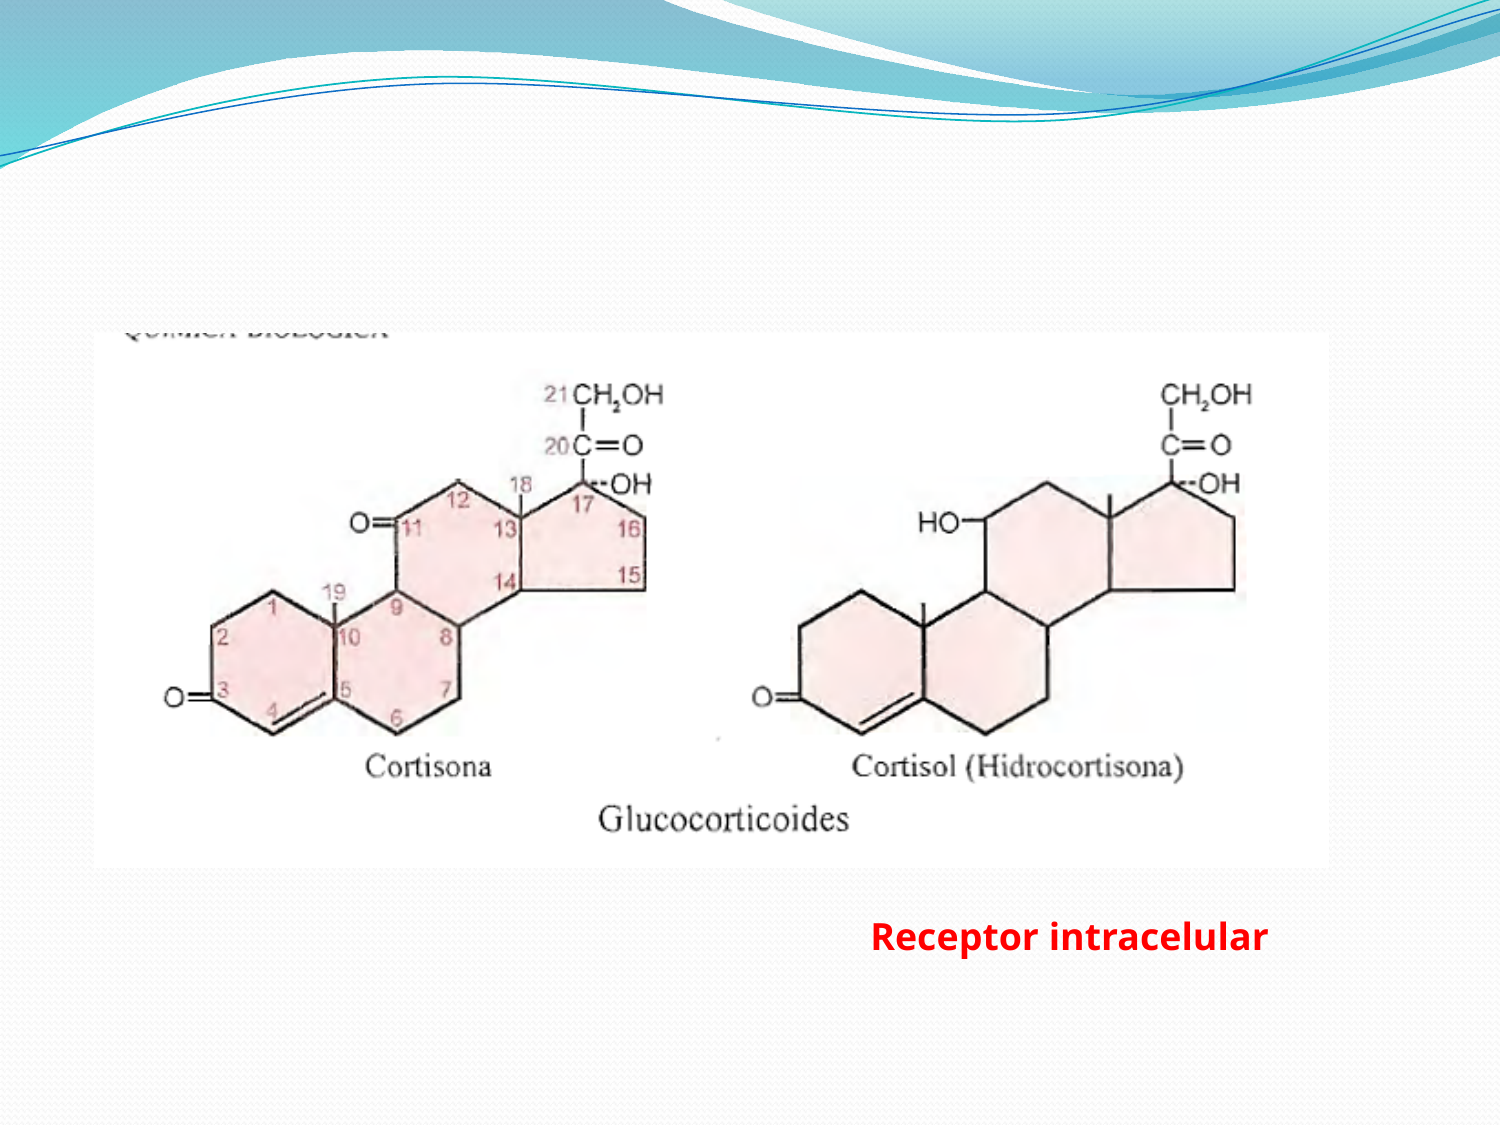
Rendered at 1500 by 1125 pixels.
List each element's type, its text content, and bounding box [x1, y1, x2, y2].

picture [94, 333, 1330, 868]
text_box Receptor intracelular [855, 905, 1340, 965]
